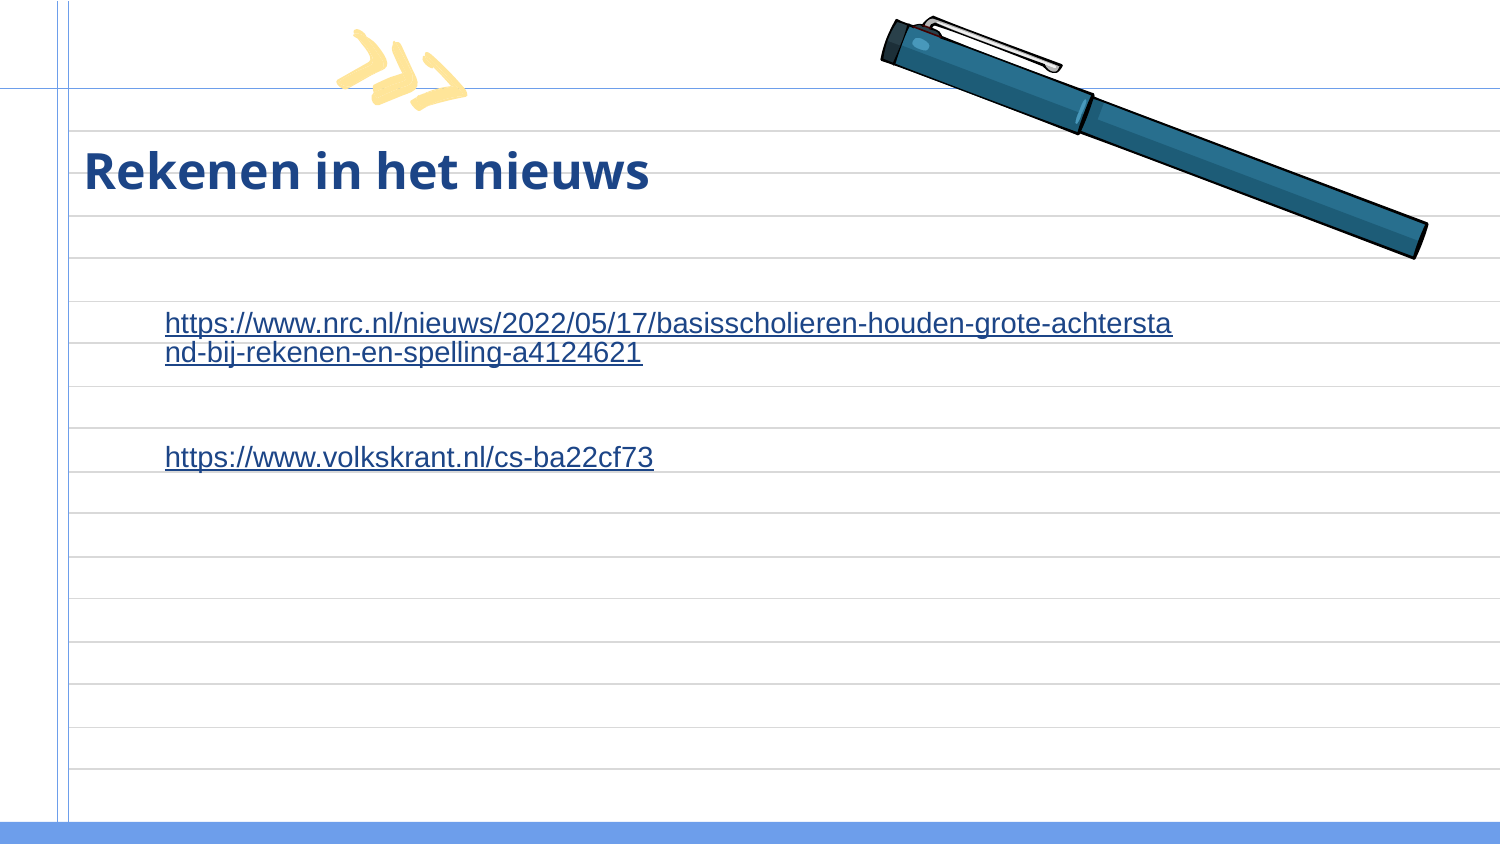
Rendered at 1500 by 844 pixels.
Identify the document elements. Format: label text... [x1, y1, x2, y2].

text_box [870, 61, 1442, 208]
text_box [338, 44, 471, 115]
text_box https://www.nrc.nl/nieuws/2022/05/17/basisscholieren-houden-grote-achterstand-bij-rekenen-en-spelling-a4124621 https://www.volkskrant.nl/cs-ba22cf73 [149, 296, 1200, 522]
title Rekenen in het nieuws [83, 139, 984, 234]
